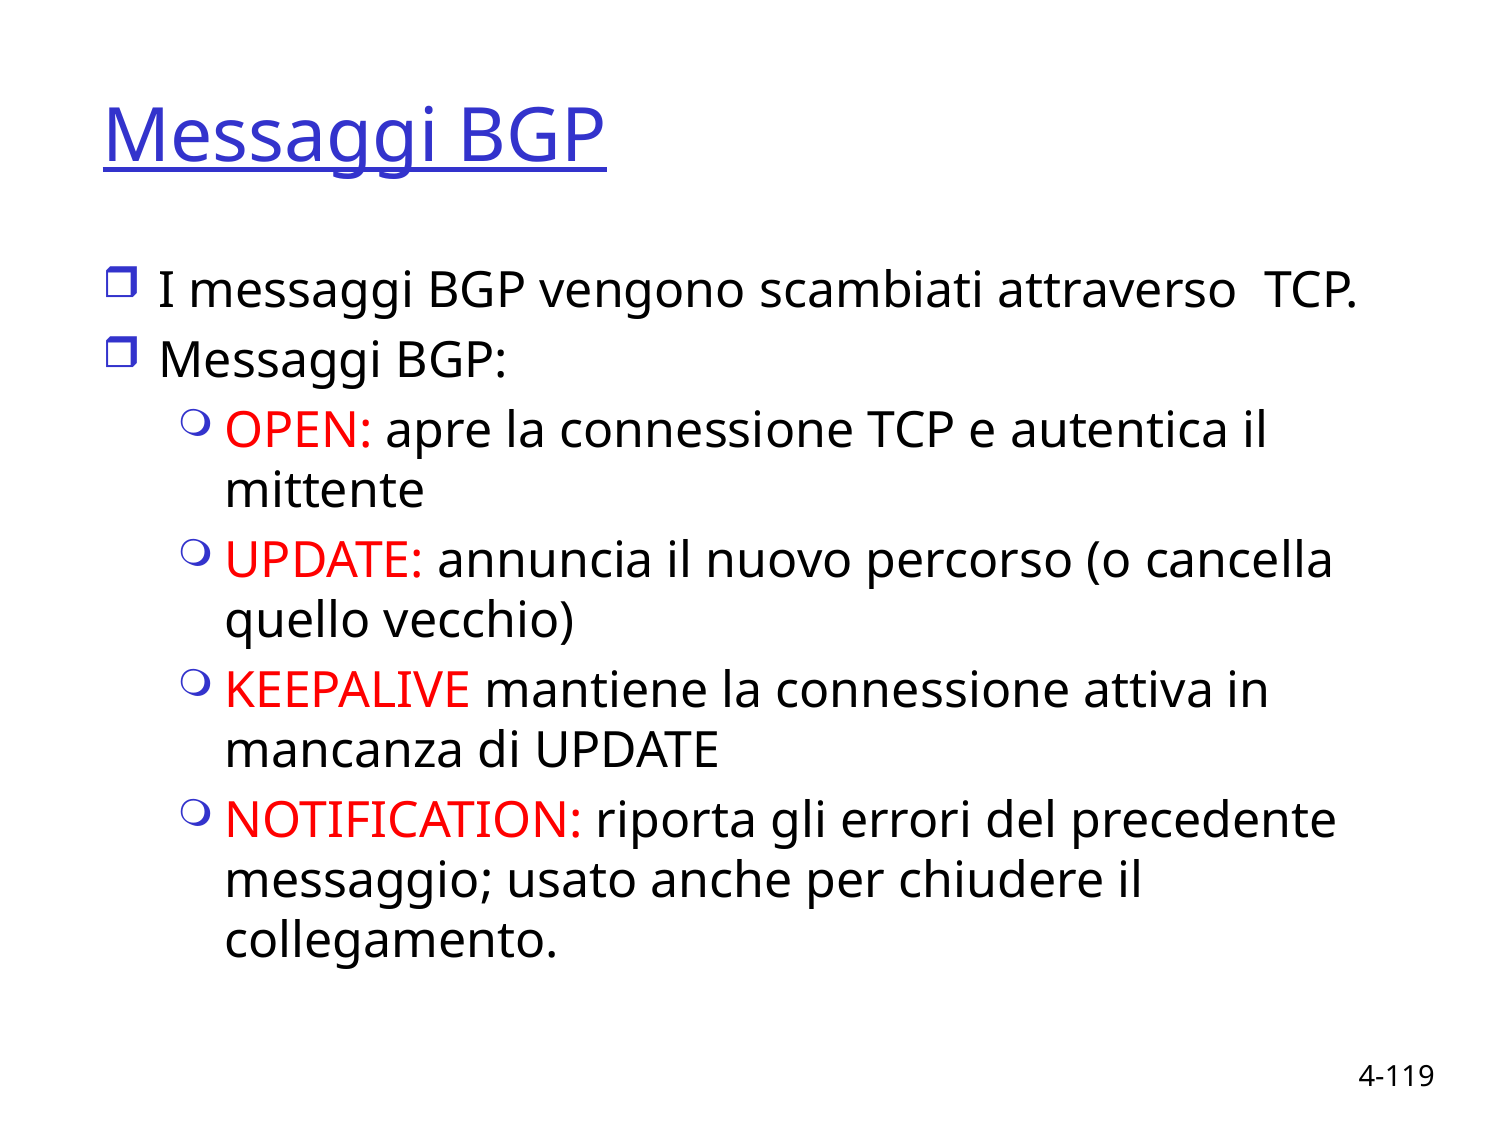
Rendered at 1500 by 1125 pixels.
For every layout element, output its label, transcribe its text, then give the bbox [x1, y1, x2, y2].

slide_number 4-119 [1338, 1049, 1451, 1125]
title Messaggi BGP [87, 37, 1363, 226]
list I messaggi BGP vengono scambiati attraverso TCP. Messaggi BGP: OPEN: apre la connessione TCP e autentica il mittente UPDATE: annuncia il nuovo percorso (o cancella quello vecchio) KEEPALIVE mantiene la connessione attiva in mancanza di UPDATE NOTIFICATION: riporta gli errori del precedente messaggio; usato anche per chiudere il collegamento. [87, 249, 1438, 1076]
